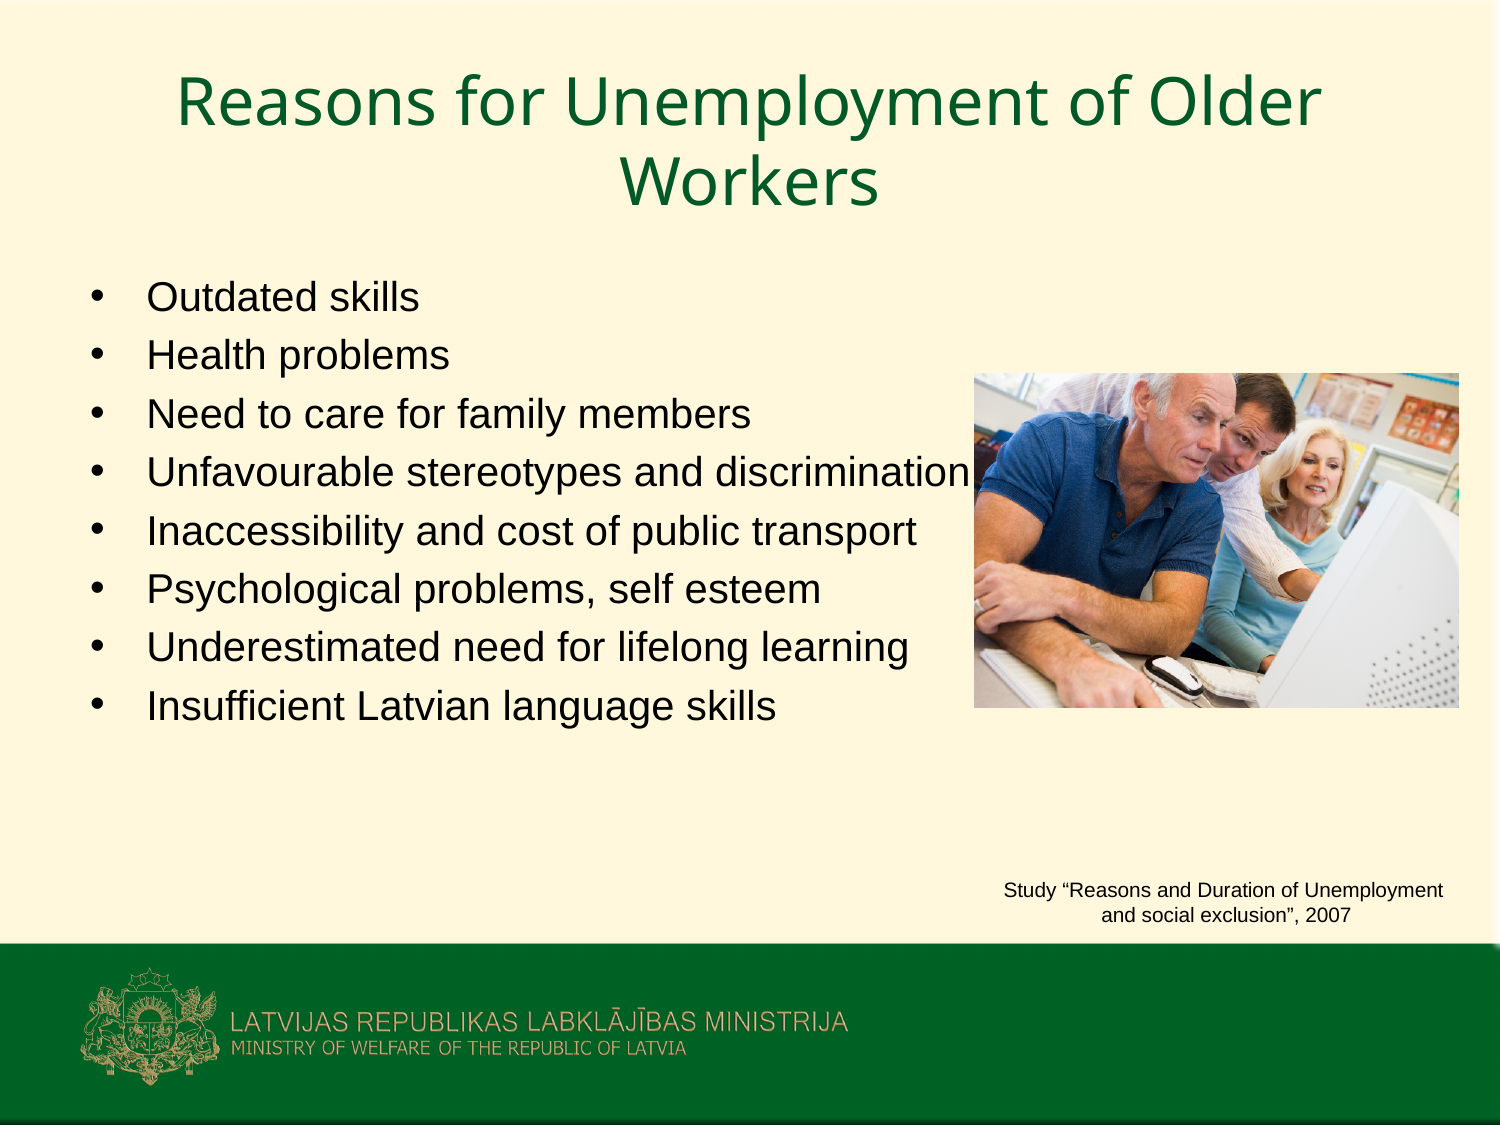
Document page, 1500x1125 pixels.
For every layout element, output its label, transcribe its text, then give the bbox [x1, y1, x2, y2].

text_box Study “Reasons and Duration of Unemployment and social exclusion”, 2007 [952, 869, 1500, 980]
picture [0, 0, 1500, 1125]
list Outdated skills Health problems Need to care for family members Unfavourable stereotypes and discrimination Inaccessibility and cost of public transport Psychological problems, self esteem Underestimated need for lifelong learning Insufficient Latvian language skills [74, 262, 1426, 1006]
title Reasons for Unemployment of Older Workers [74, 44, 1426, 233]
